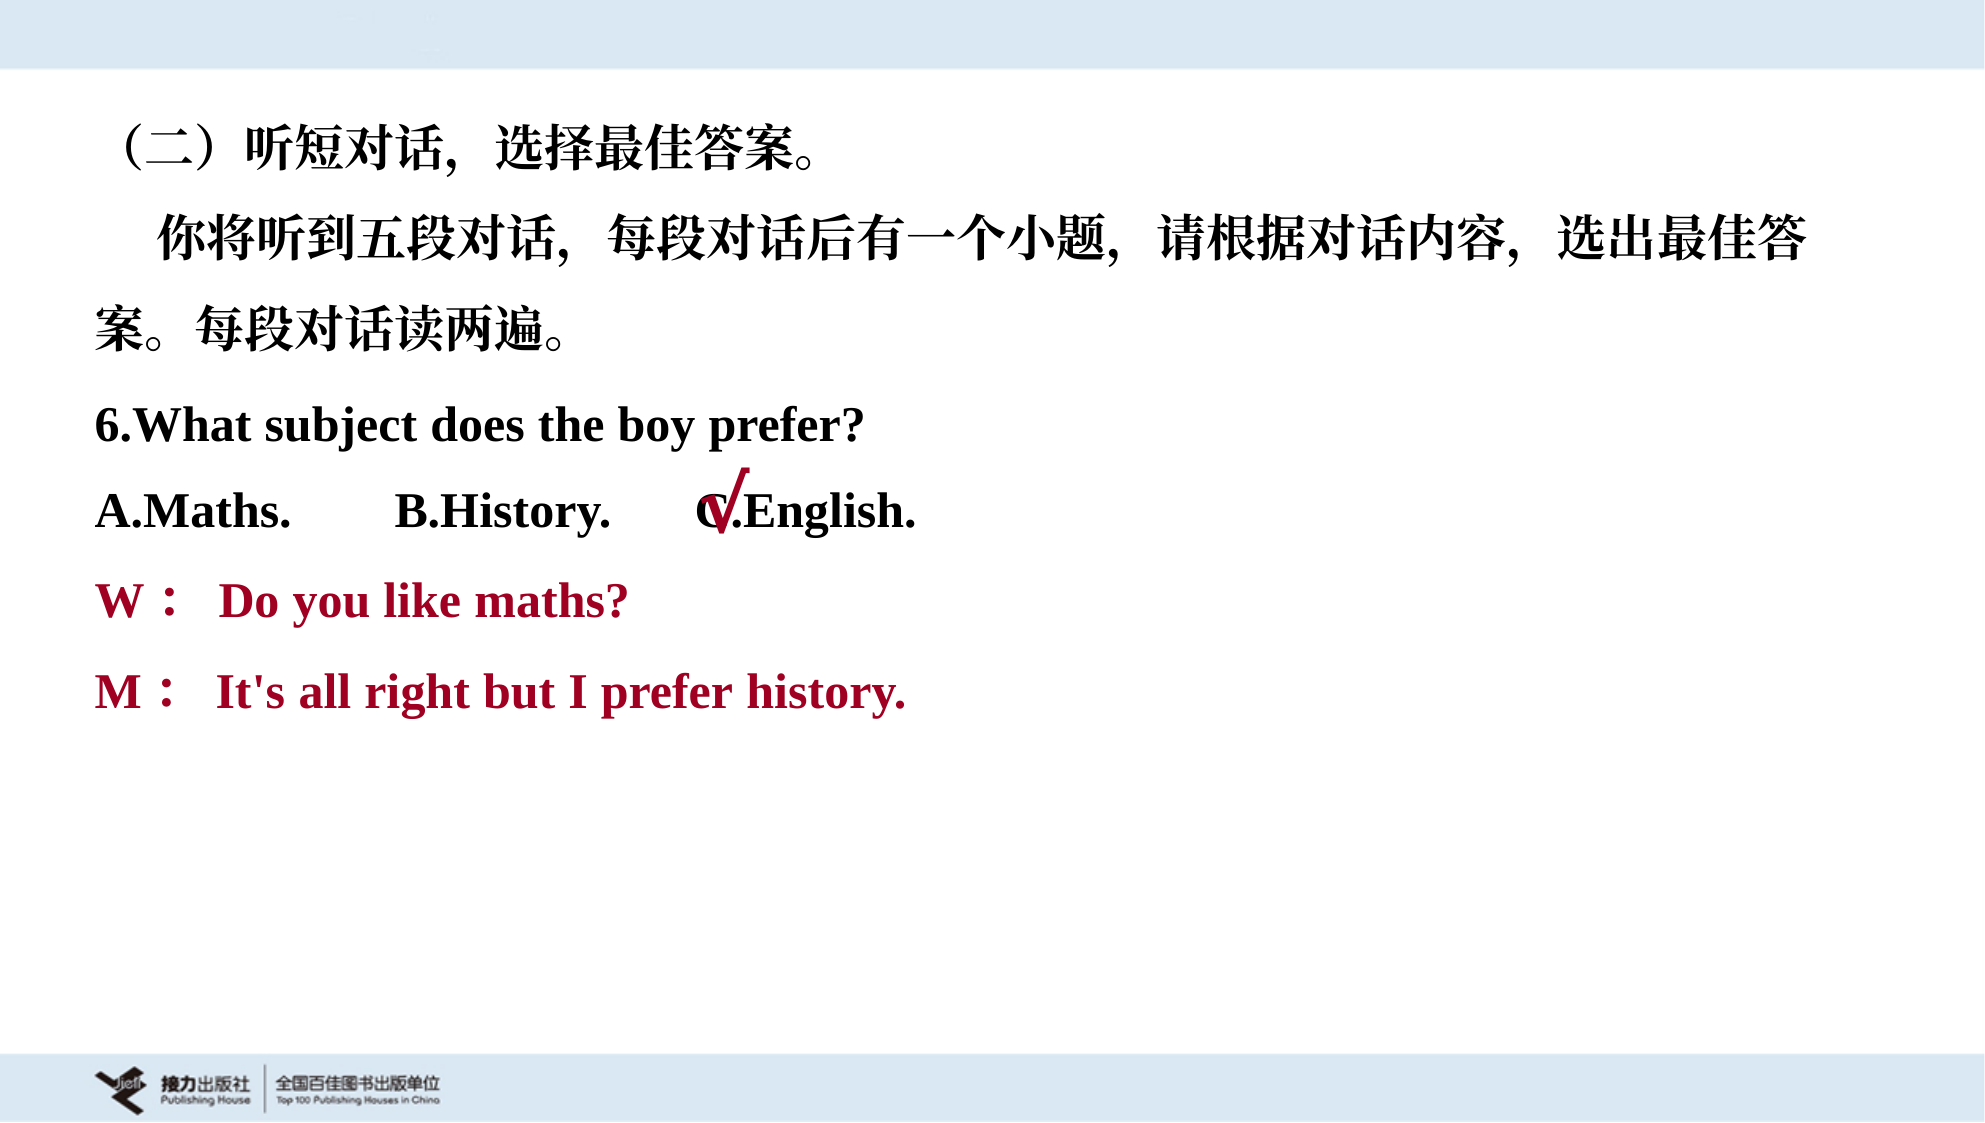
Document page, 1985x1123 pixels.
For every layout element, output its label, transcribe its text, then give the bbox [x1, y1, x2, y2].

picture [0, 0, 1985, 1122]
text_box 6.What subject does the boy prefer? [94, 364, 1892, 449]
text_box W：Do you like maths? M：It's all right but I prefer history. [94, 535, 1892, 719]
text_box 你将听到五段对话，每段对话后有一个小题，请根据对话内容，选出最佳答 案。每段对话读两遍。 [94, 174, 1892, 358]
text_box A.Maths. B.History. C.English. [94, 449, 1892, 535]
text_box √ [698, 455, 750, 548]
text_box （二）听短对话，选择最佳答案。 [94, 88, 1892, 174]
